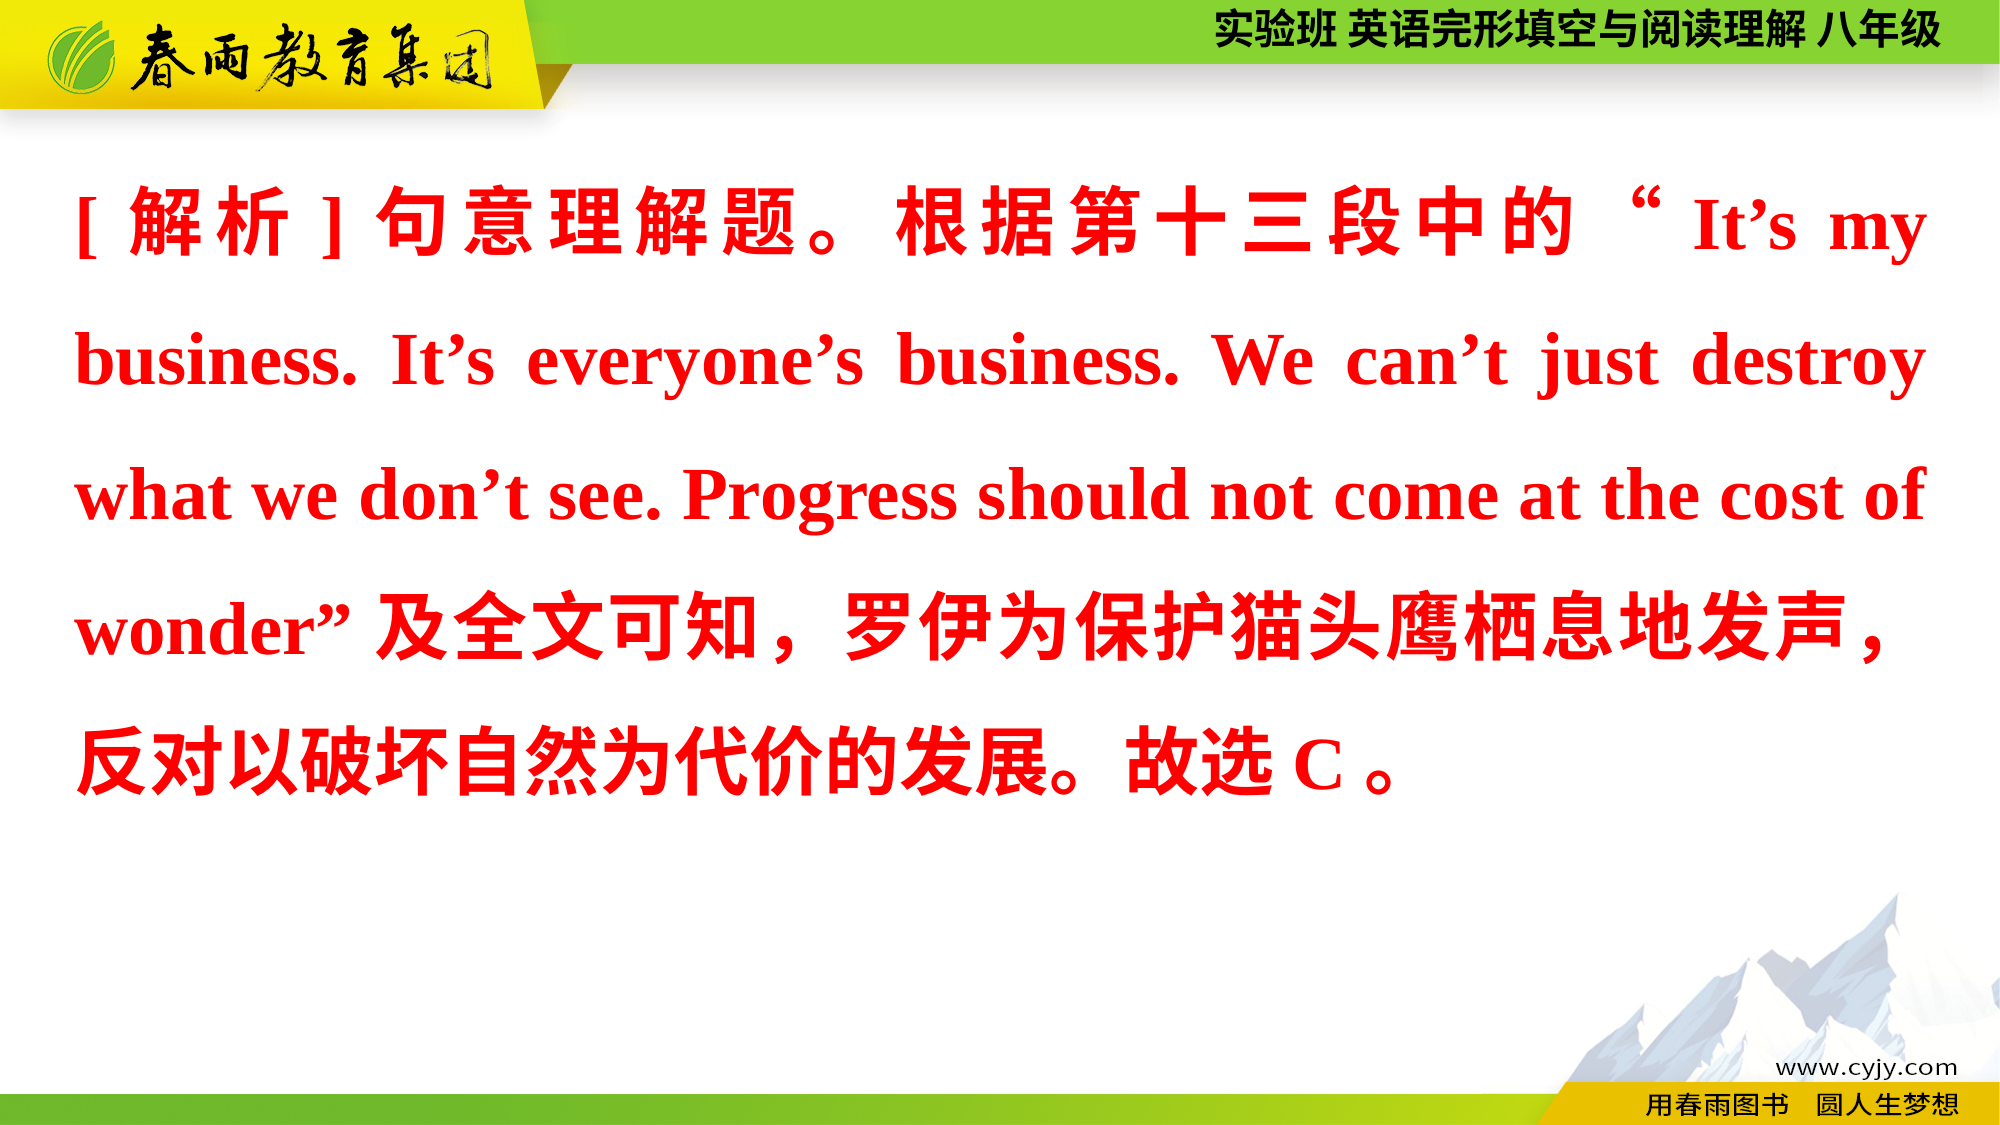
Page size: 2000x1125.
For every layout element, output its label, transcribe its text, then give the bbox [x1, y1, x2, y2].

picture [0, 0, 2000, 1125]
list [解析]句意理解题。根据第十三段中的“It’s my business. It’s everyone’s business. We can’t just destroy what we don’t see. Progress should not come at the cost of wonder”及全文可知，罗伊为保护猫头鹰栖息地发声，反对以破坏自然为代价的发展。故选C。 [59, 122, 1944, 802]
